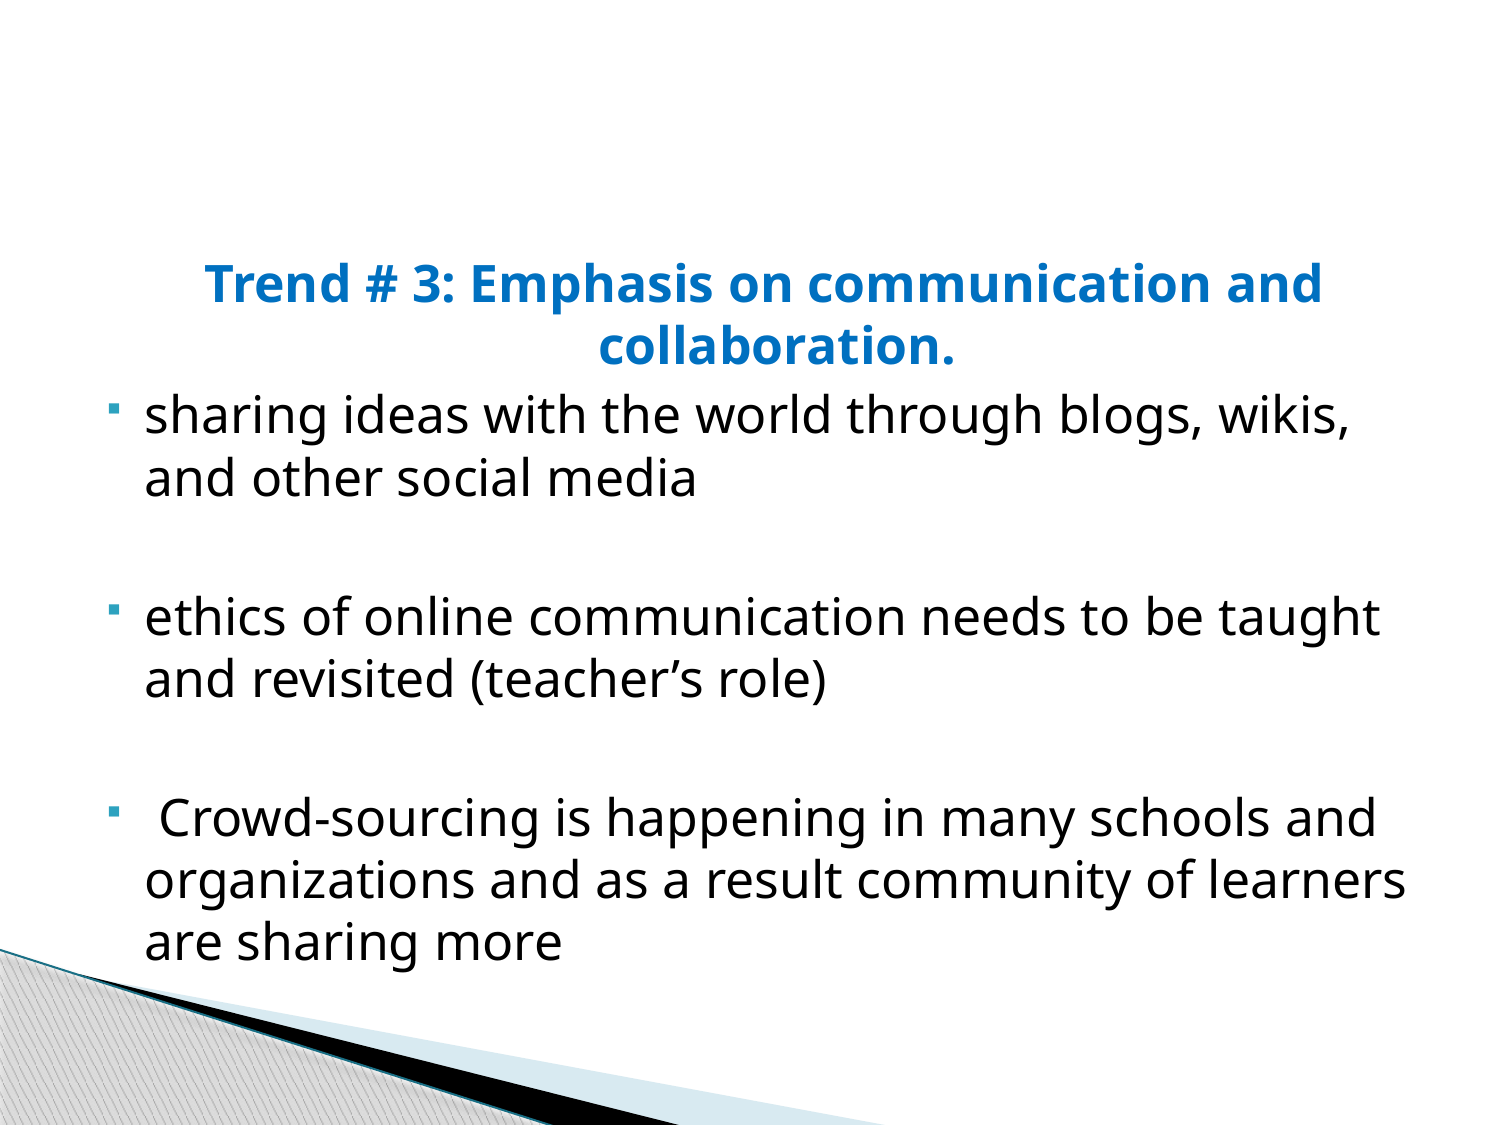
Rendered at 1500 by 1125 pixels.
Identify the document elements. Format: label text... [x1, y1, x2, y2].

list Trend # 3: Emphasis on communication and collaboration. sharing ideas with the world through blogs, wikis, and other social media ethics of online communication needs to be taught and revisited (teacher’s role) Crowd-sourcing is happening in many schools and organizations and as a result community of learners are sharing more [75, 243, 1425, 986]
